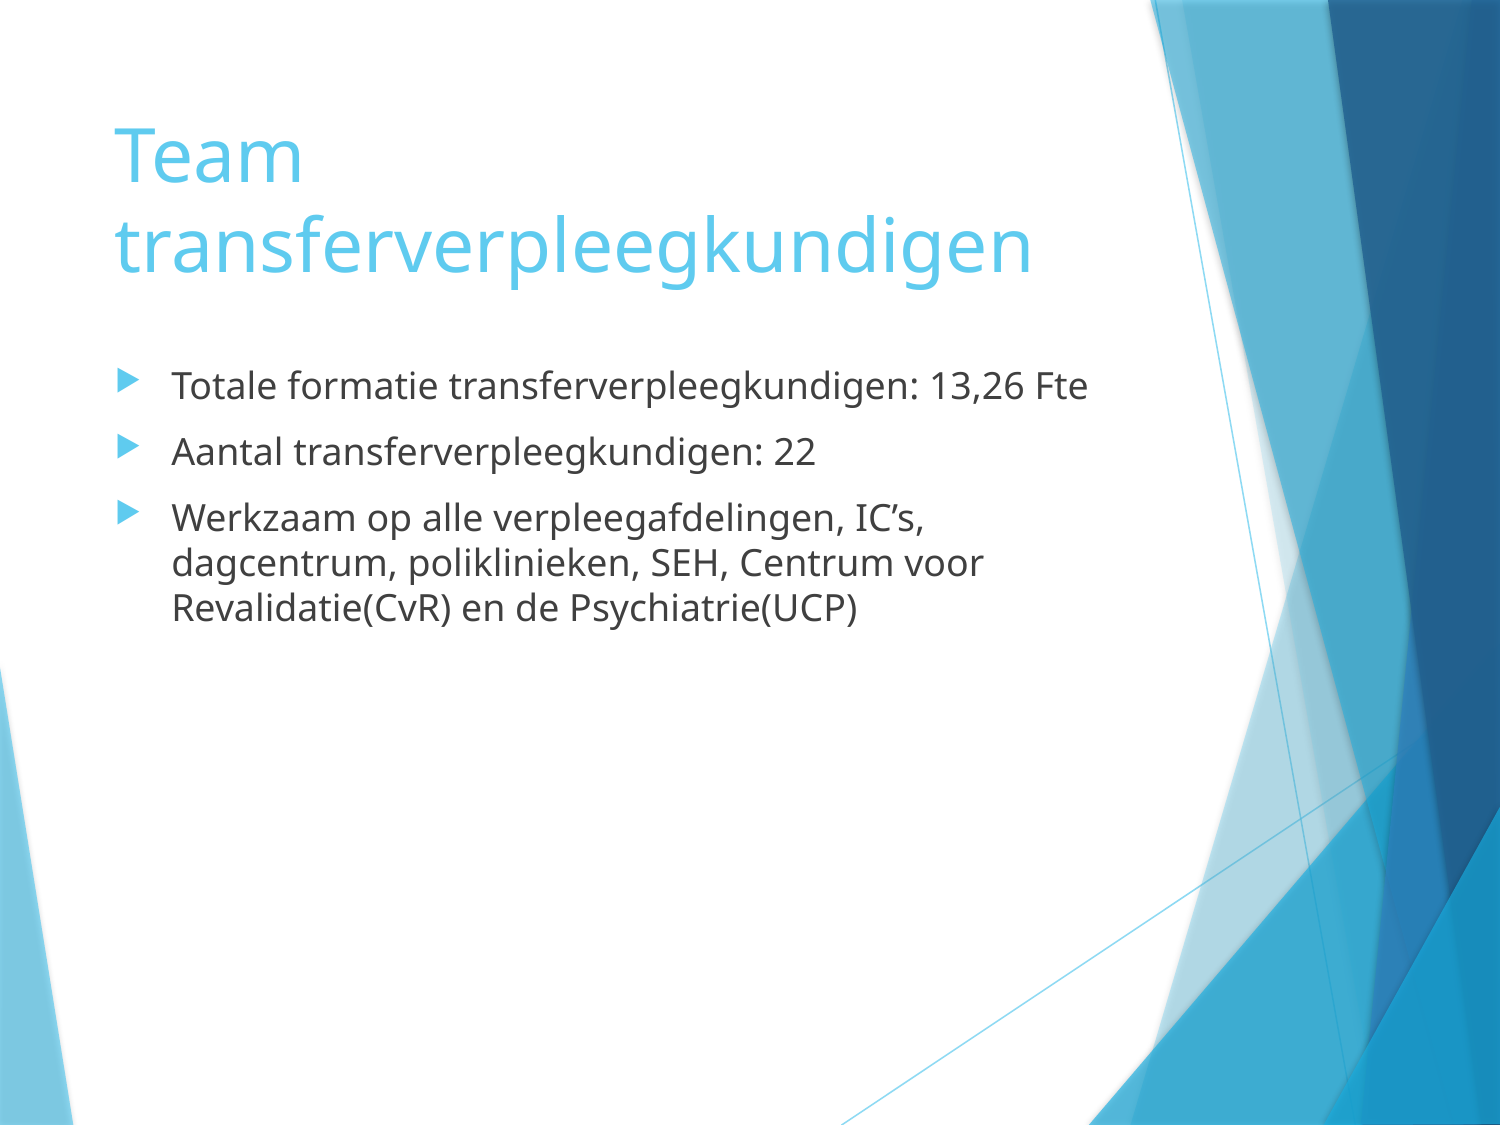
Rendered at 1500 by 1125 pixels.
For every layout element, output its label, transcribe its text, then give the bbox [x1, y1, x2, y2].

title Team transferverpleegkundigen [99, 99, 1142, 317]
list Totale formatie transferverpleegkundigen: 13,26 Fte Aantal transferverpleegkundigen: 22 Werkzaam op alle verpleegafdelingen, IC’s, dagcentrum, poliklinieken, SEH, Centrum voor Revalidatie(CvR) en de Psychiatrie(UCP) [99, 354, 1142, 992]
